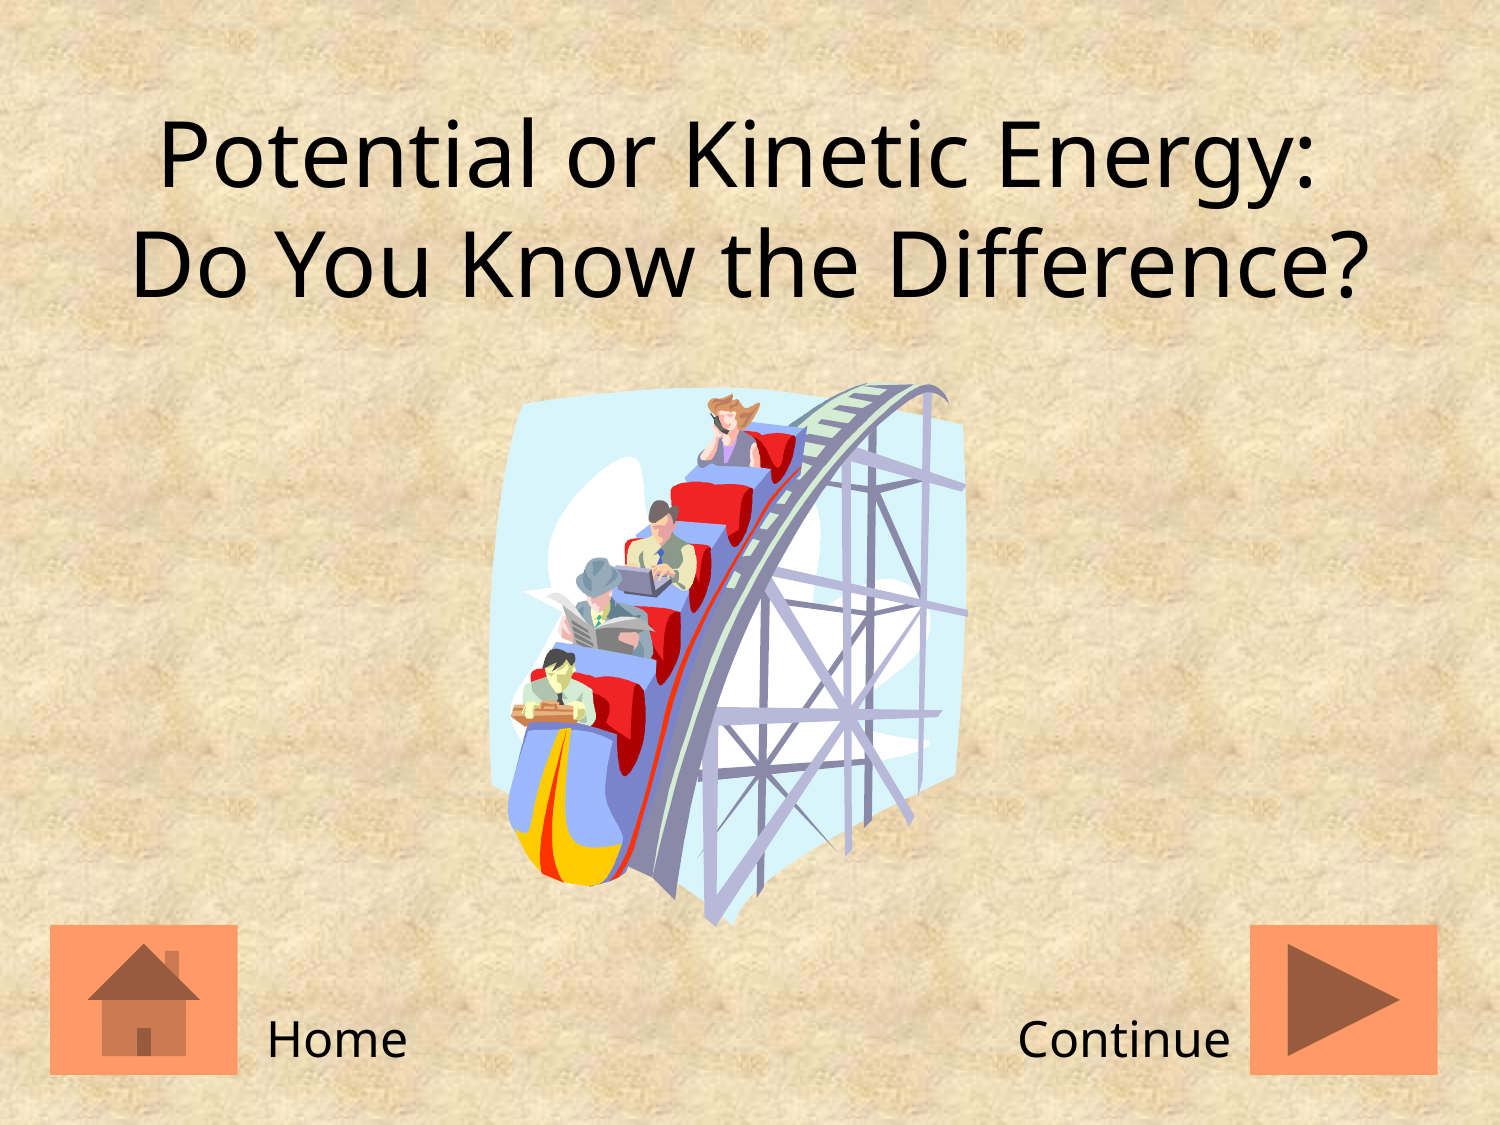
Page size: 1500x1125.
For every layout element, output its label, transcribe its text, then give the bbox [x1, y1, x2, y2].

text_box Home [249, 999, 425, 1075]
text_box [1250, 924, 1438, 1075]
text_box Continue [999, 999, 1250, 1075]
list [487, 374, 976, 935]
text_box [50, 924, 238, 1075]
title Potential or Kinetic Energy: Do You Know the Difference? [74, 112, 1426, 301]
picture [0, 0, 1500, 1125]
